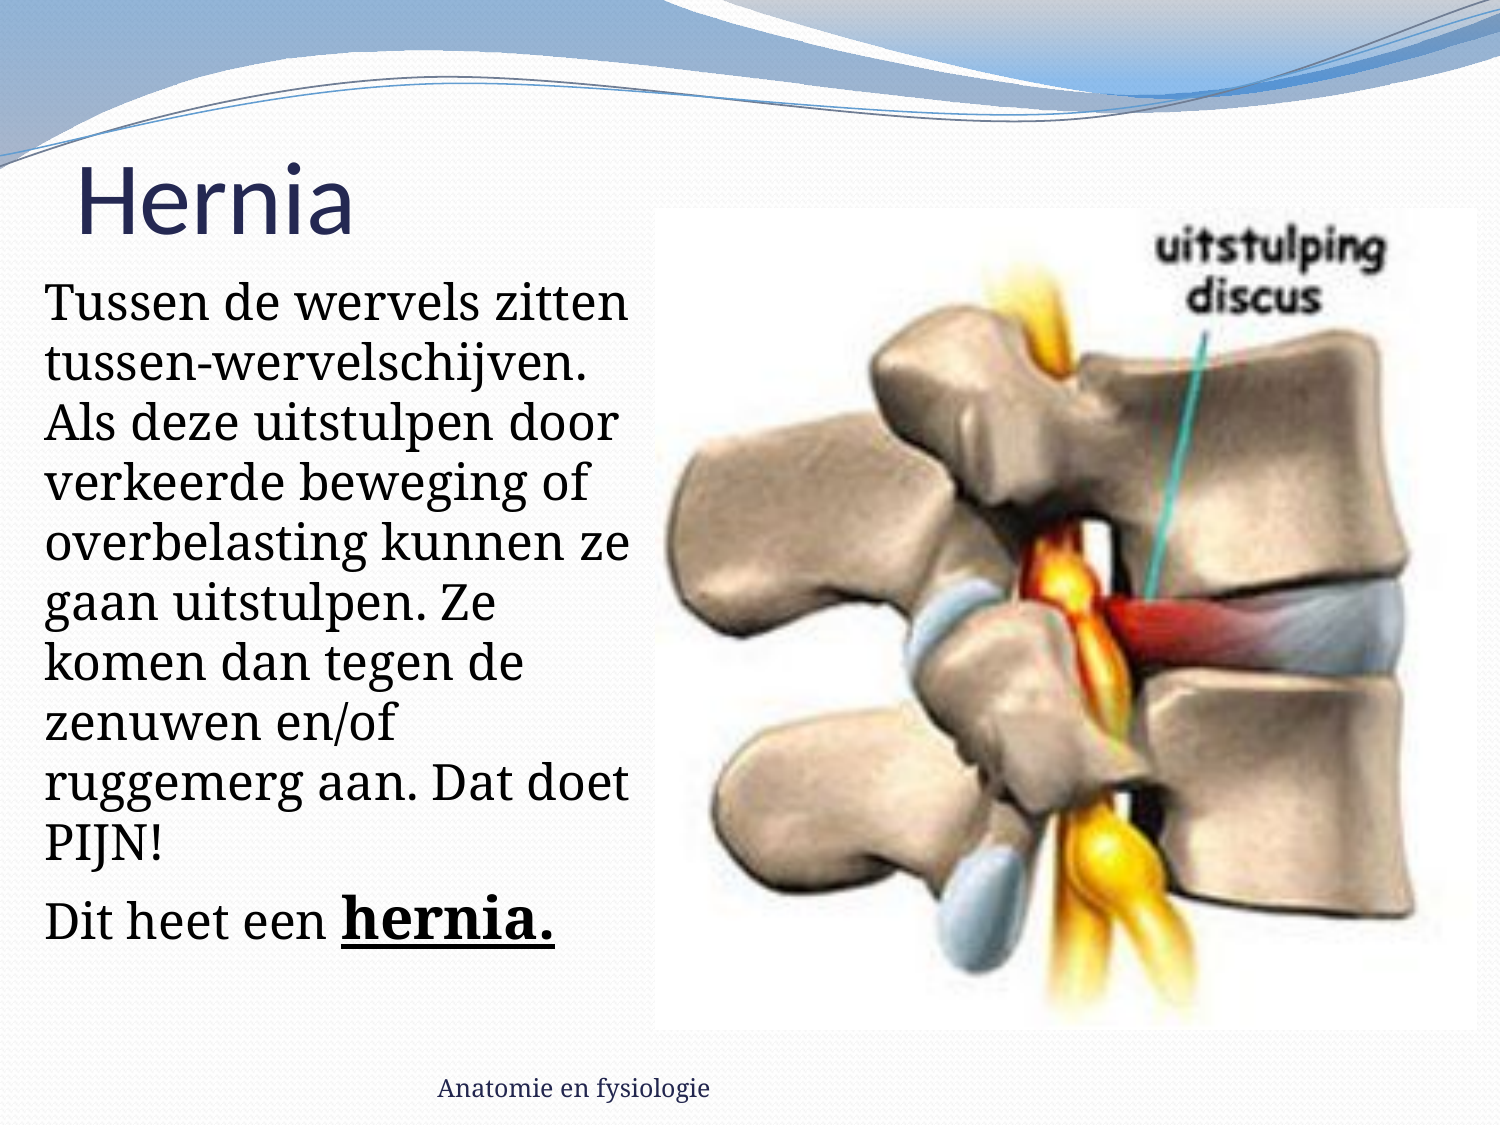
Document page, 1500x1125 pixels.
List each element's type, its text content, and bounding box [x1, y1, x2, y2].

picture [655, 207, 1477, 1030]
footer Anatomie en fysiologie [437, 1042, 988, 1103]
title Hernia [75, 115, 1425, 256]
list Tussen de wervels zitten tussen-wervelschijven. Als deze uitstulpen door verkeerde beweging of overbelasting kunnen ze gaan uitstulpen. Ze komen dan tegen de zenuwen en/of ruggemerg aan. Dat doet PIJN! Dit heet een hernia. [29, 262, 648, 1006]
